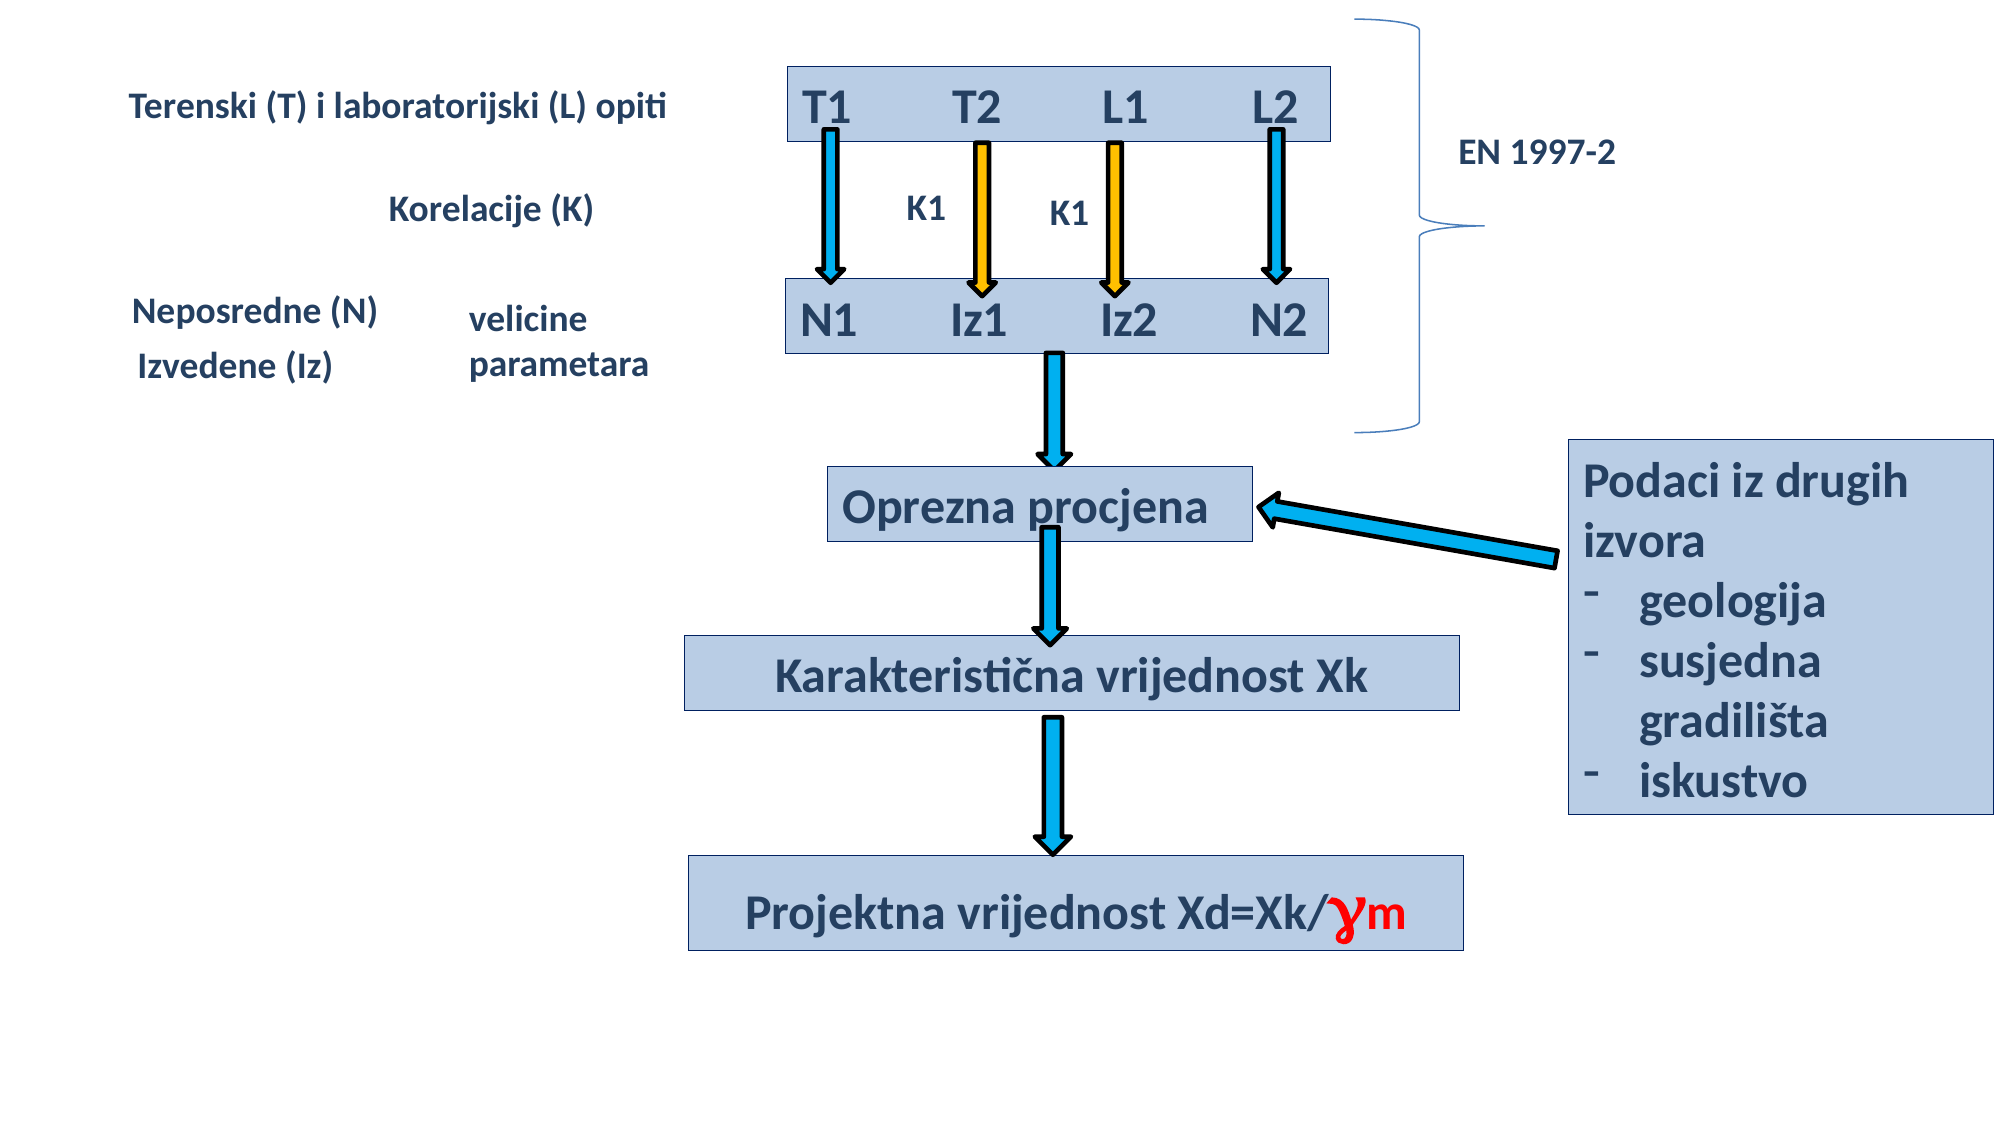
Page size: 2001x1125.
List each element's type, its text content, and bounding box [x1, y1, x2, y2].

text_box [1031, 525, 1069, 648]
text_box Oprezna procjena [827, 466, 1253, 542]
text_box Korelacije (K) [373, 176, 658, 237]
text_box Neposredne (N) [117, 278, 401, 339]
text_box [1354, 18, 1486, 434]
text_box N1 Iz1 Iz2 N2 [785, 278, 1329, 354]
text_box velicine parametara [454, 286, 738, 392]
text_box [966, 140, 998, 299]
text_box Izvedene (Iz) [122, 333, 407, 394]
text_box Projektna vrijednost Xd=Xk/gm [688, 855, 1464, 951]
text_box [1099, 140, 1131, 299]
text_box Karakteristična vrijednost Xk [684, 635, 1460, 711]
text_box K1 [1034, 180, 1109, 241]
text_box [1035, 350, 1074, 466]
text_box Terenski (T) i laboratorijski (L) opiti [114, 73, 764, 134]
text_box [1260, 127, 1292, 285]
text_box Podaci iz drugih izvora geologija susjedna gradilišta iskustvo [1568, 439, 1994, 815]
text_box [1032, 715, 1073, 857]
text_box T1 T2 L1 L2 [787, 66, 1331, 142]
text_box K1 [891, 175, 966, 236]
text_box [815, 127, 847, 285]
text_box EN 1997-2 [1443, 119, 1728, 180]
text_box [1256, 490, 1560, 571]
